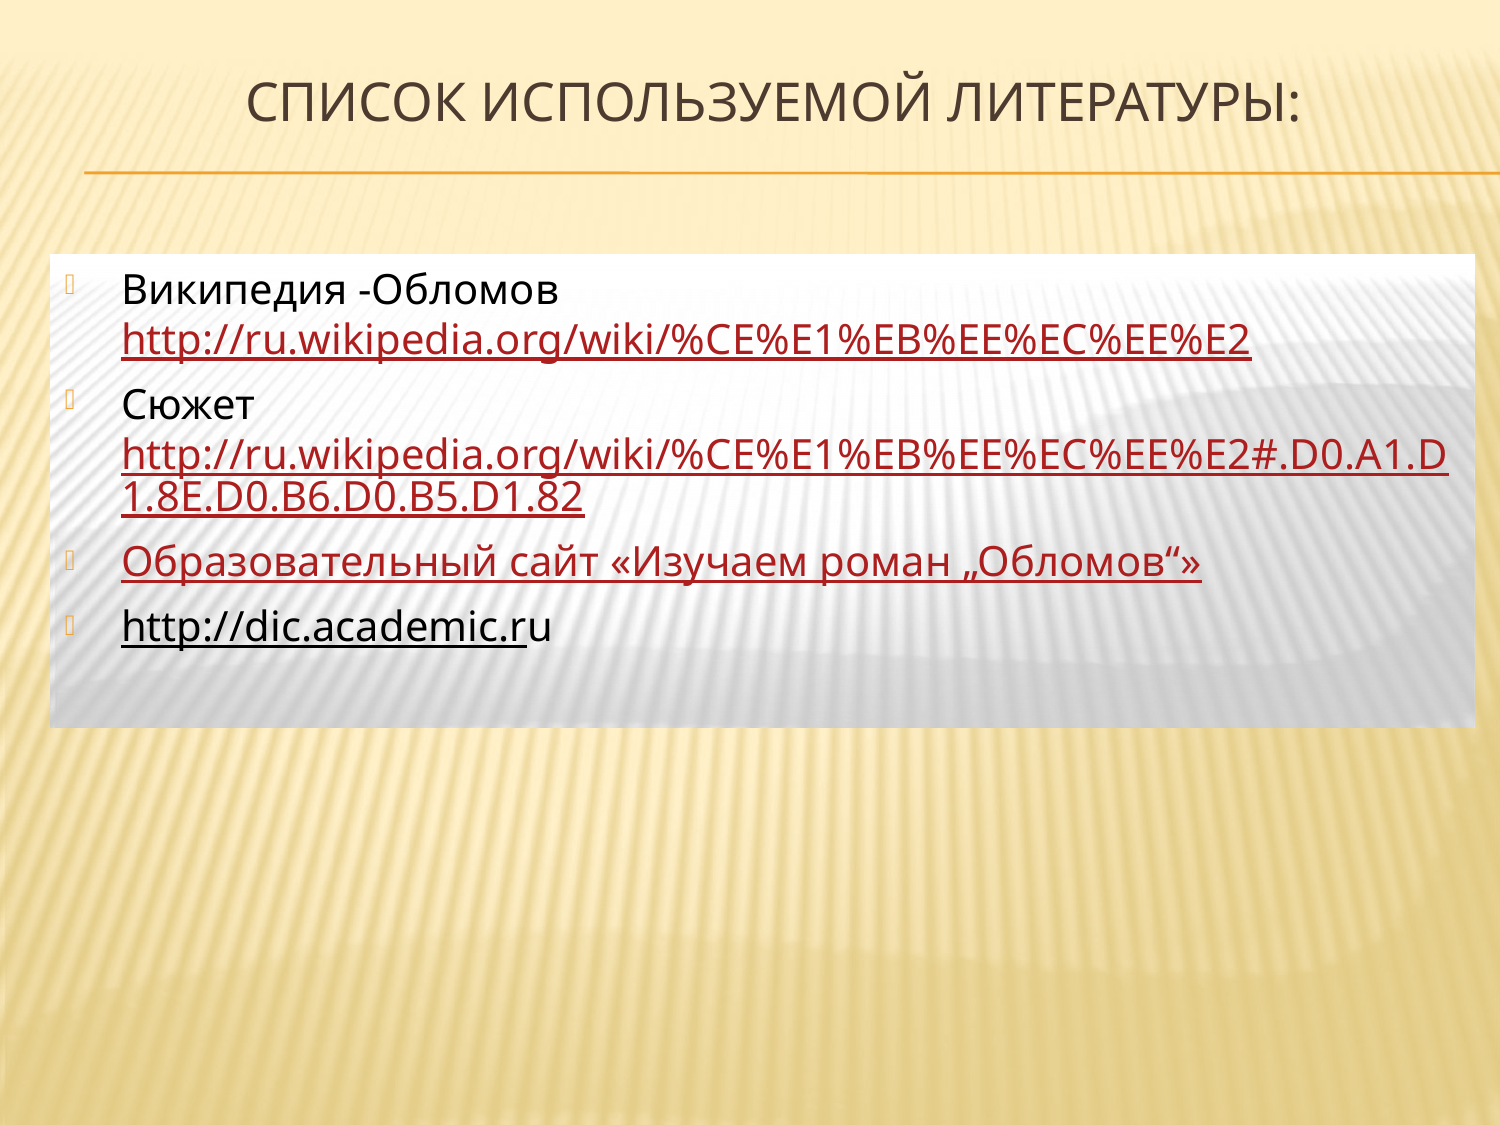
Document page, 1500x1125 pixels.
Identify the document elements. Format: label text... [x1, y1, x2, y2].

list Википедия -Обломов http://ru.wikipedia.org/wiki/%CE%E1%EB%EE%EC%EE%E2 Сюжет http://ru.wikipedia.org/wiki/%CE%E1%EB%EE%EC%EE%E2#.D0.A1.D1.8E.D0.B6.D0.B5.D1.82 Образовательный сайт «Изучаем роман „Обломов“» http://dic.academic.ru [50, 254, 1475, 728]
title Список используемой литературы: [230, 54, 1329, 220]
